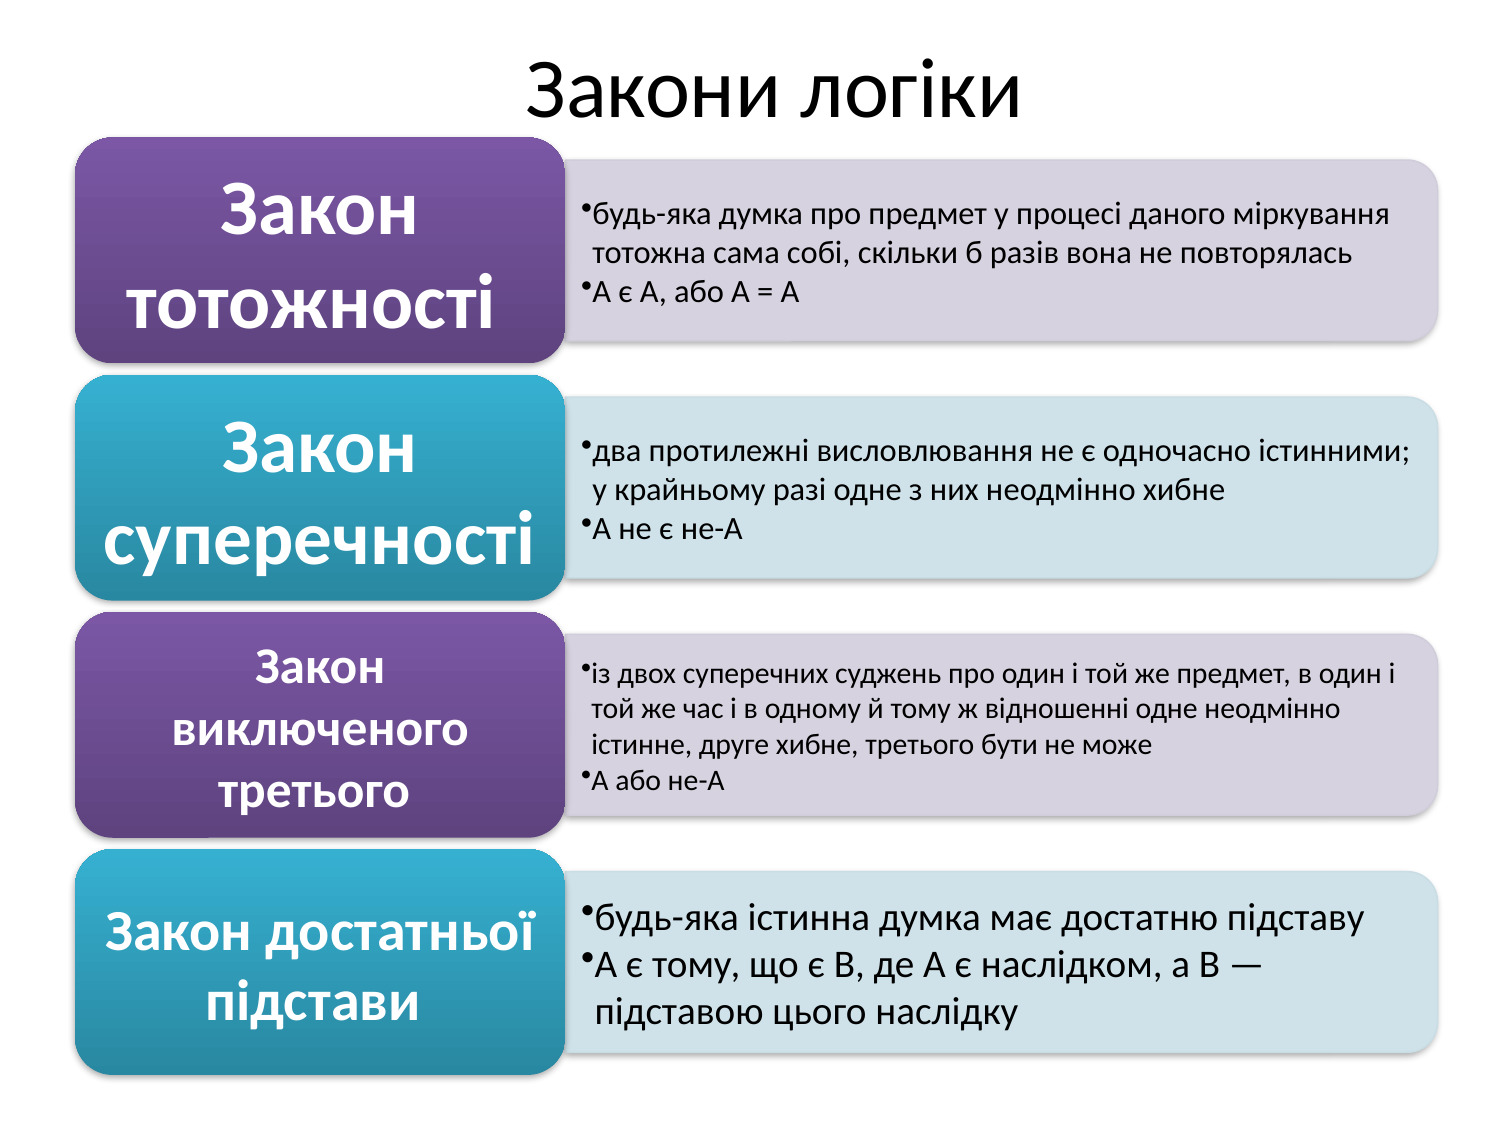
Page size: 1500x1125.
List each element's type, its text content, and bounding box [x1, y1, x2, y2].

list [74, 137, 1438, 1076]
title Закони логіки [187, 24, 1363, 135]
